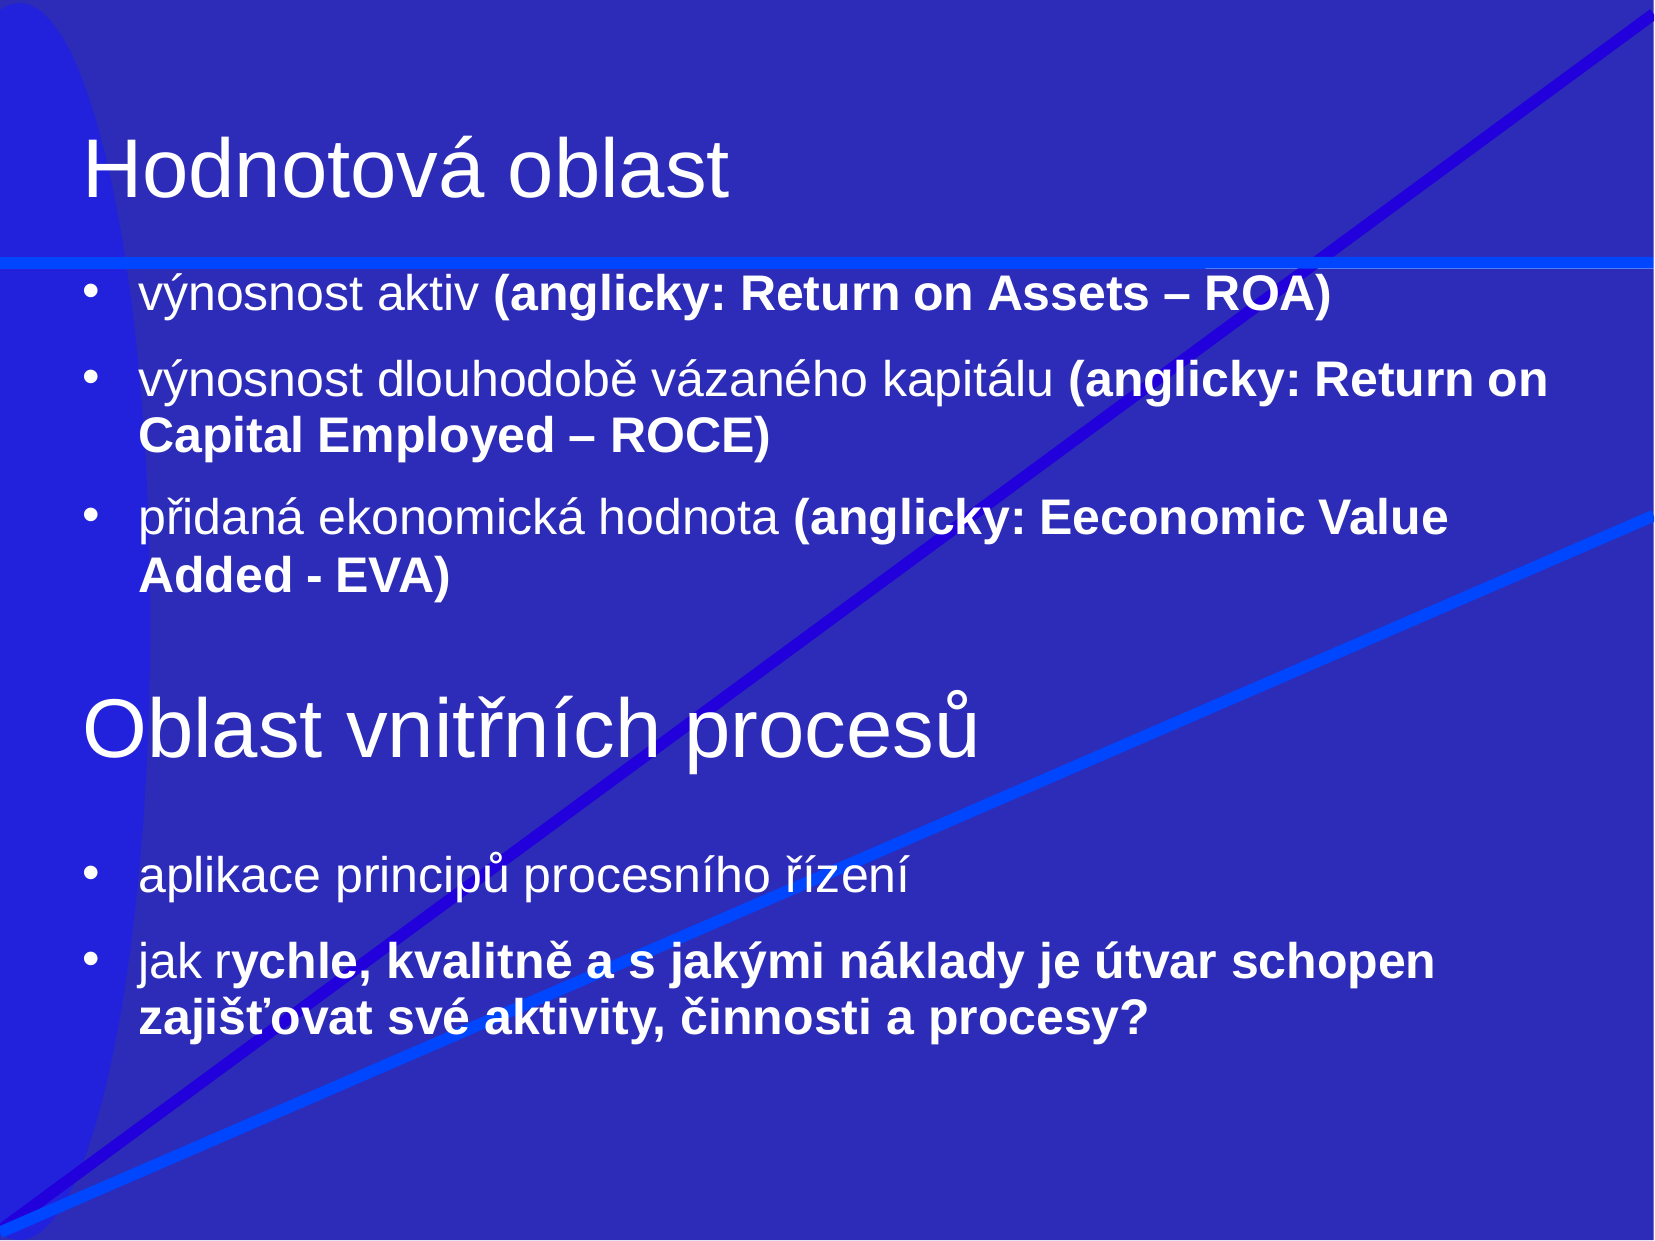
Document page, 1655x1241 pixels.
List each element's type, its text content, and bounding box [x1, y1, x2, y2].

title Hodnotová oblast [80, 67, 1574, 321]
text_box výnosnost aktiv (anglicky: Return on Assets – ROA) výnosnost dlouhodobě vázaného kapitálu (anglicky: Return on Capital Employed – ROCE) přidaná ekonomická hodnota (anglicky: Eeconomic Value Added - EVA) Oblast vnitřních procesů aplikace principů procesního řízení jak rychle, kvalitně a s jakými náklady je útvar schopen zajišťovat své aktivity, činnosti a procesy? [80, 260, 1556, 1045]
